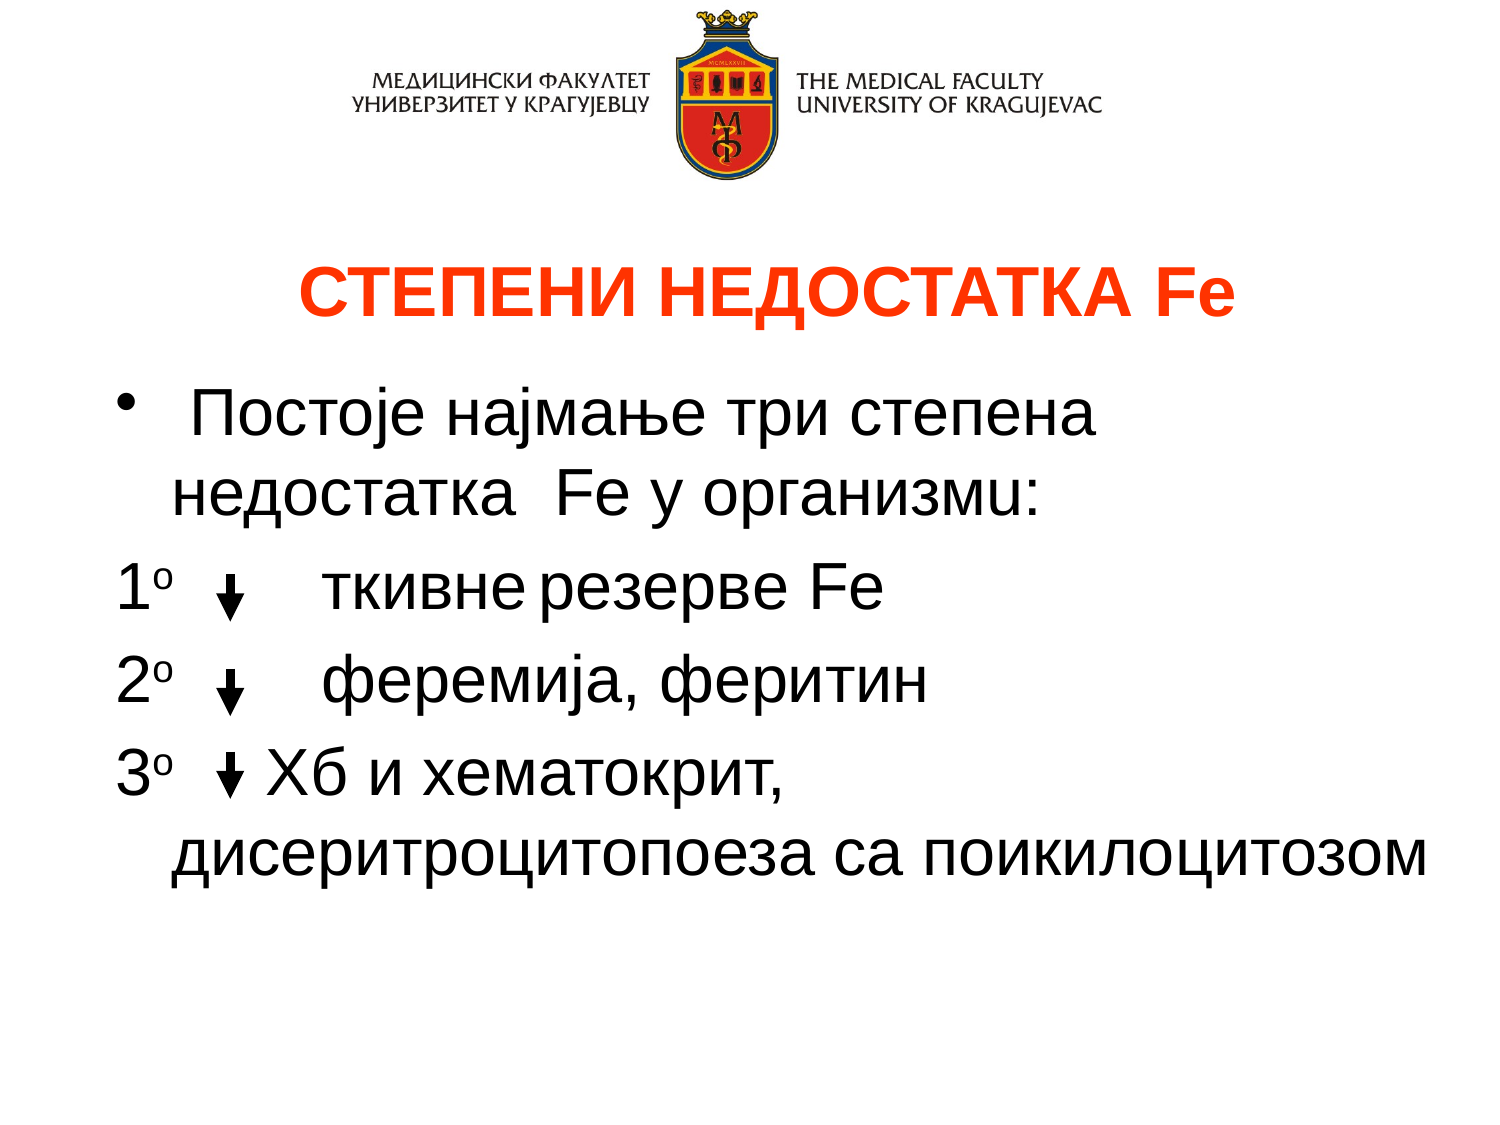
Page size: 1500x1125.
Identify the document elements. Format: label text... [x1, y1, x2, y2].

text_box [224, 668, 237, 717]
list Постоје најмање три степена недостатка Fe у организмu: 1o ткивне рeзeрвe Fe 2o ферeмија, фeритин 3о Хб и хематокрит, дисeритрoцитопоеза сa пoикилoцитозом [100, 361, 1459, 962]
title СТЕПЕНИ НЕДОСТАТКА Fe [88, 196, 1448, 380]
picture [328, 0, 1125, 191]
text_box [224, 751, 237, 799]
text_box [224, 574, 237, 622]
